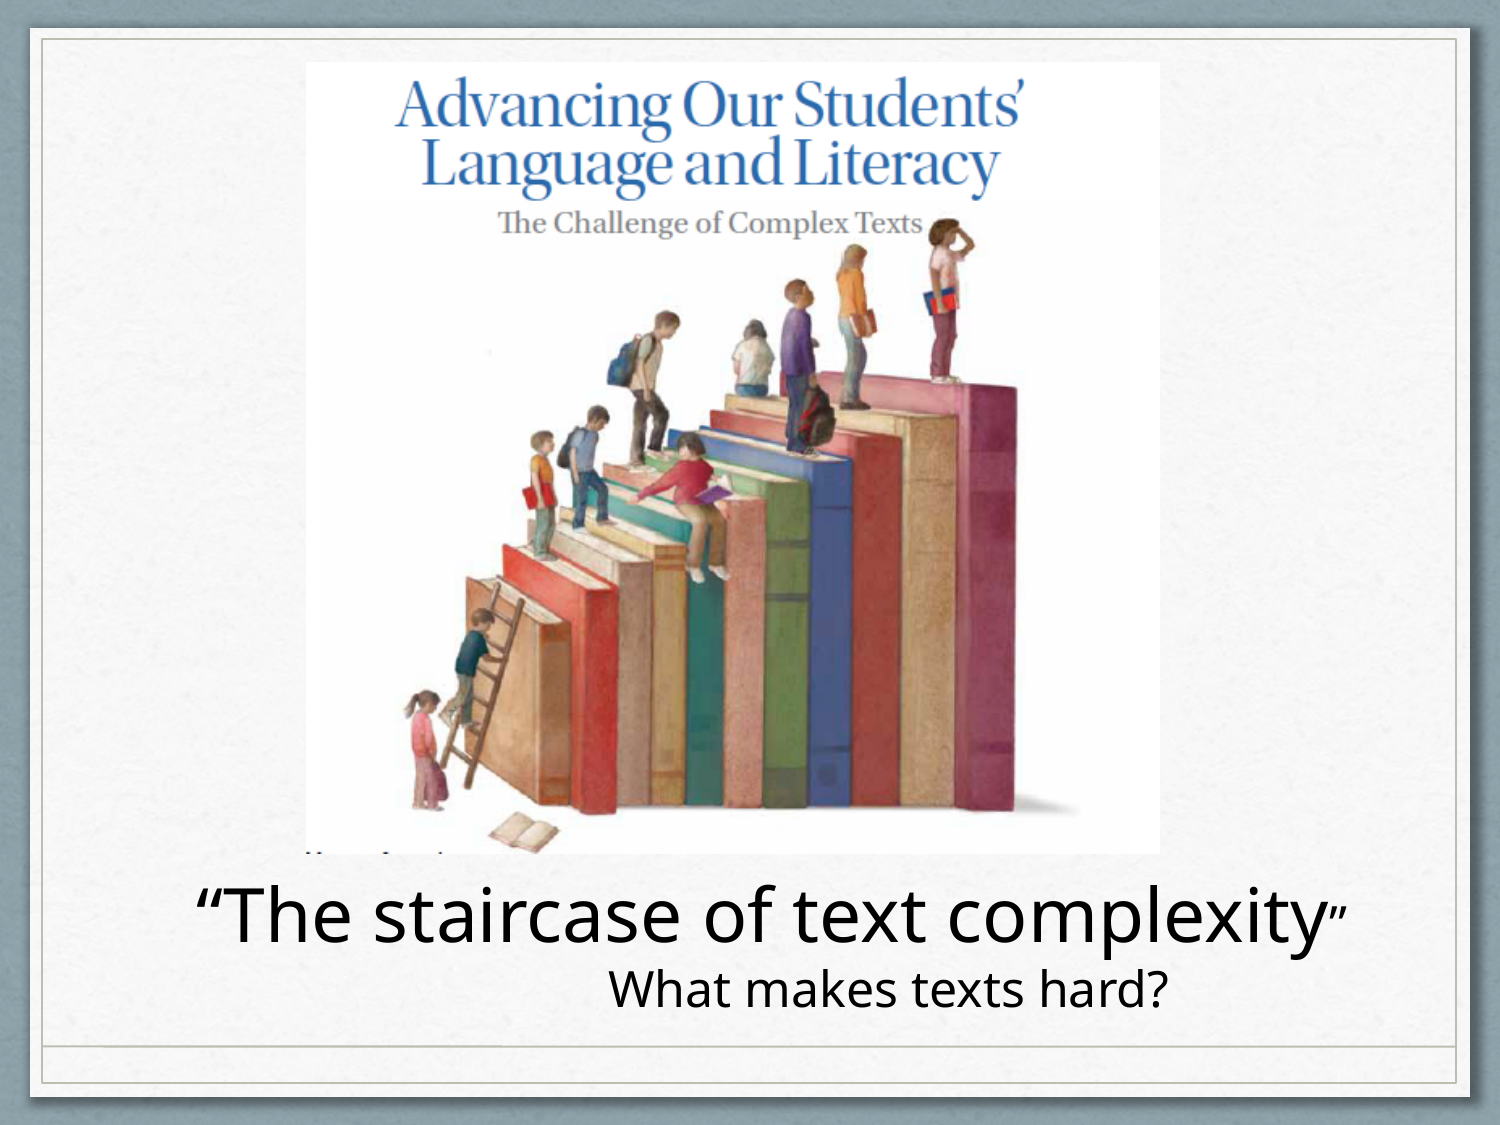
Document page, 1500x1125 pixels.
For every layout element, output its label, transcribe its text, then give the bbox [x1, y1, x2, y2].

text_box “The staircase of text complexity” What makes texts hard? [181, 860, 1363, 1026]
picture [30, 28, 1470, 1097]
